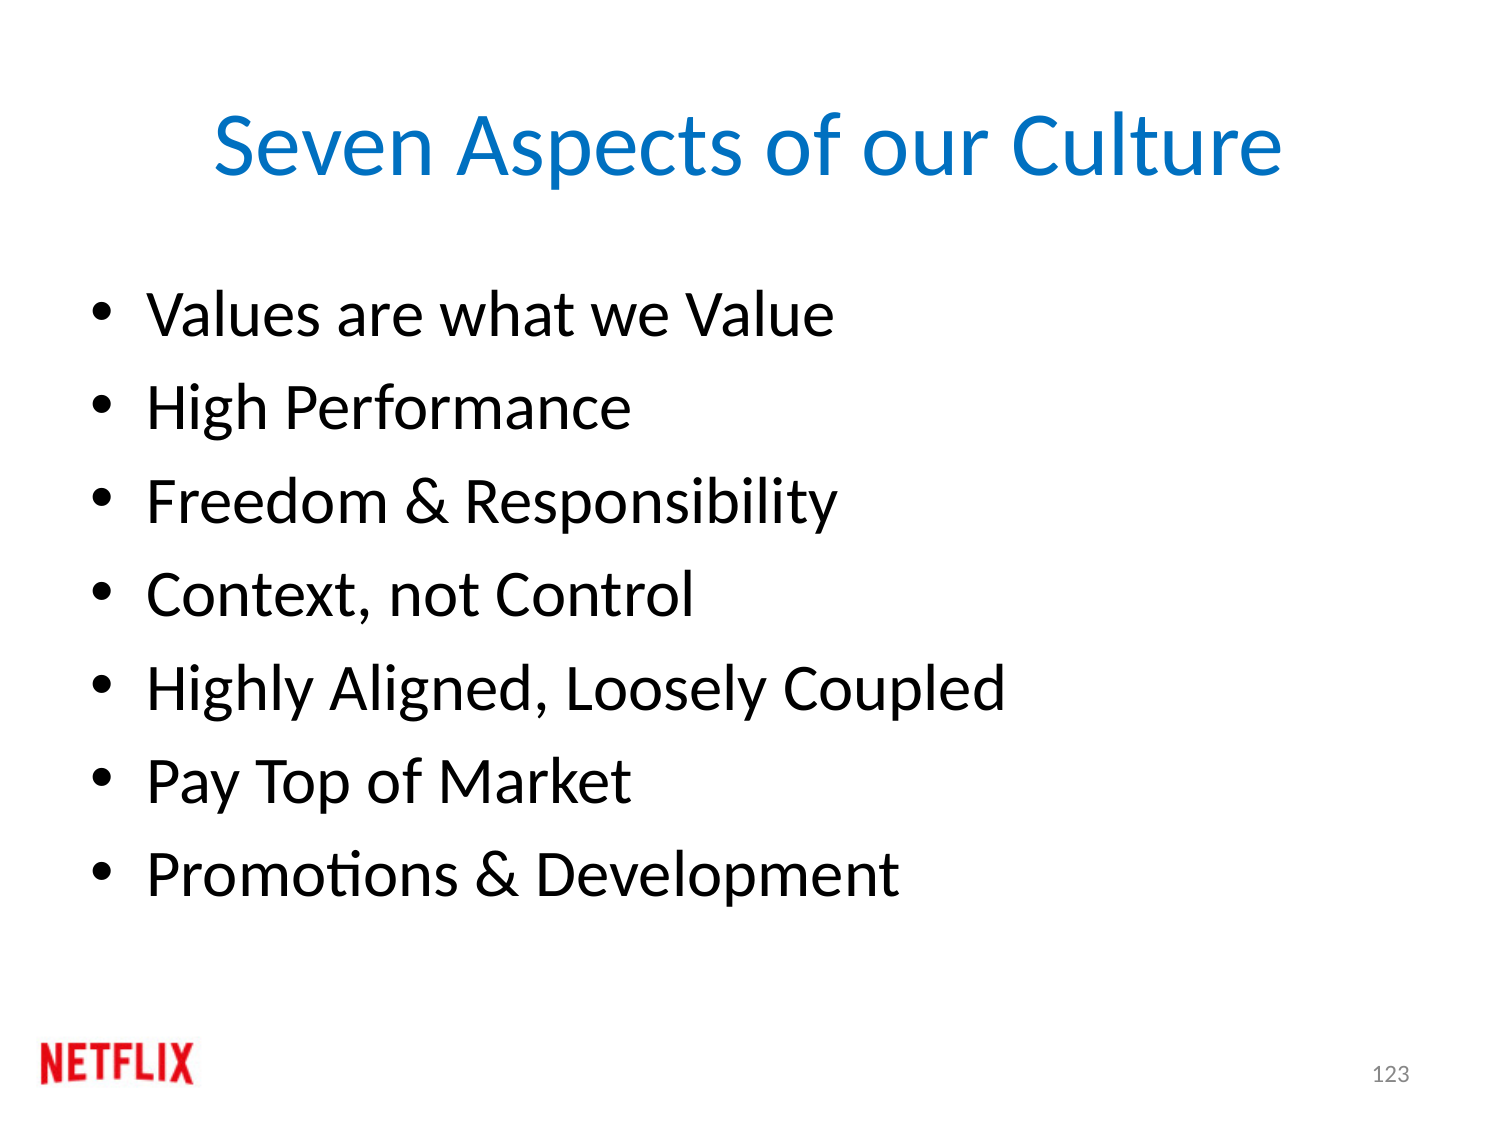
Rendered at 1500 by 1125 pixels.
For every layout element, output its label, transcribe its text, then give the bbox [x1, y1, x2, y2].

title Seven Aspects of our Culture [75, 45, 1425, 233]
slide_number ‹#› [1074, 1042, 1425, 1103]
list Values are what we Value High Performance Freedom & Responsibility Context, not Control Highly Aligned, Loosely Coupled Pay Top of Market Promotions & Development [75, 262, 1425, 1005]
picture [24, 1024, 211, 1104]
